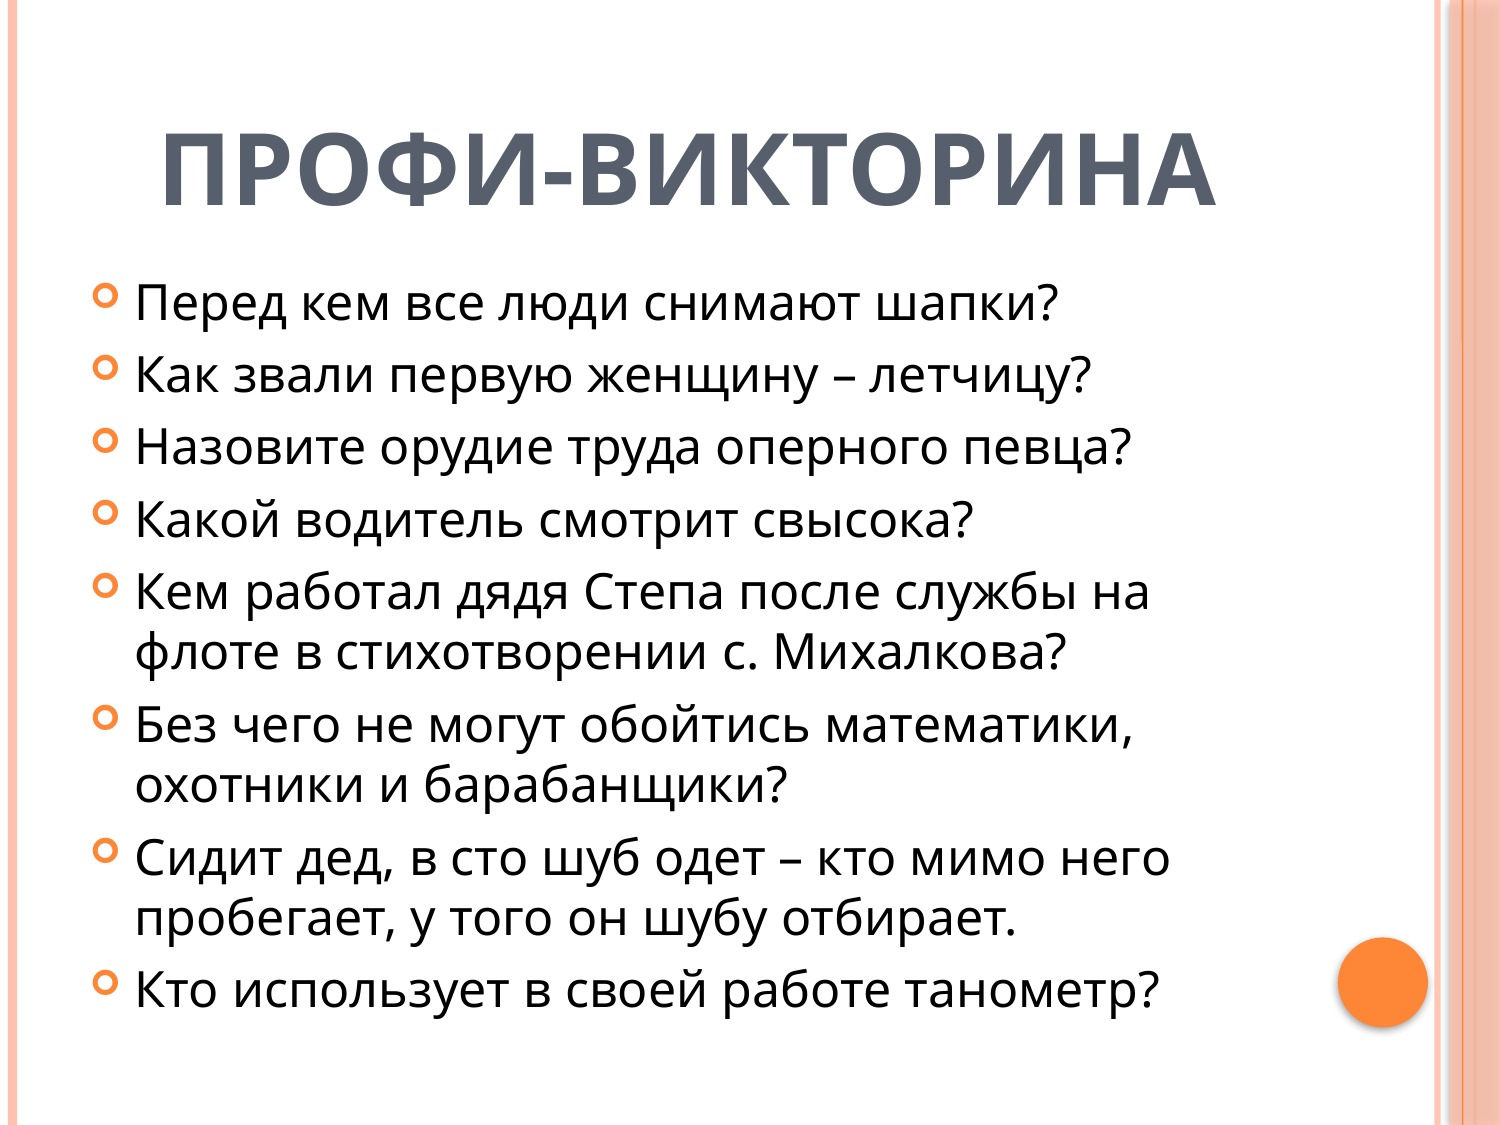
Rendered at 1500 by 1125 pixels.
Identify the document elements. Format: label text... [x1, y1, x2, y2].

title ПРОФИ-ВИКТОРИНА [75, 45, 1300, 233]
list Перед кем все люди снимают шапки? Как звали первую женщину – летчицу? Назовите орудие труда оперного певца? Какой водитель смотрит свысока? Кем работал дядя Степа после службы на флоте в стихотворении с. Михалкова? Без чего не могут обойтись математики, охотники и барабанщики? Сидит дед, в сто шуб одет – кто мимо него пробегает, у того он шубу отбирает. Кто использует в своей работе танометр? [75, 262, 1300, 1062]
